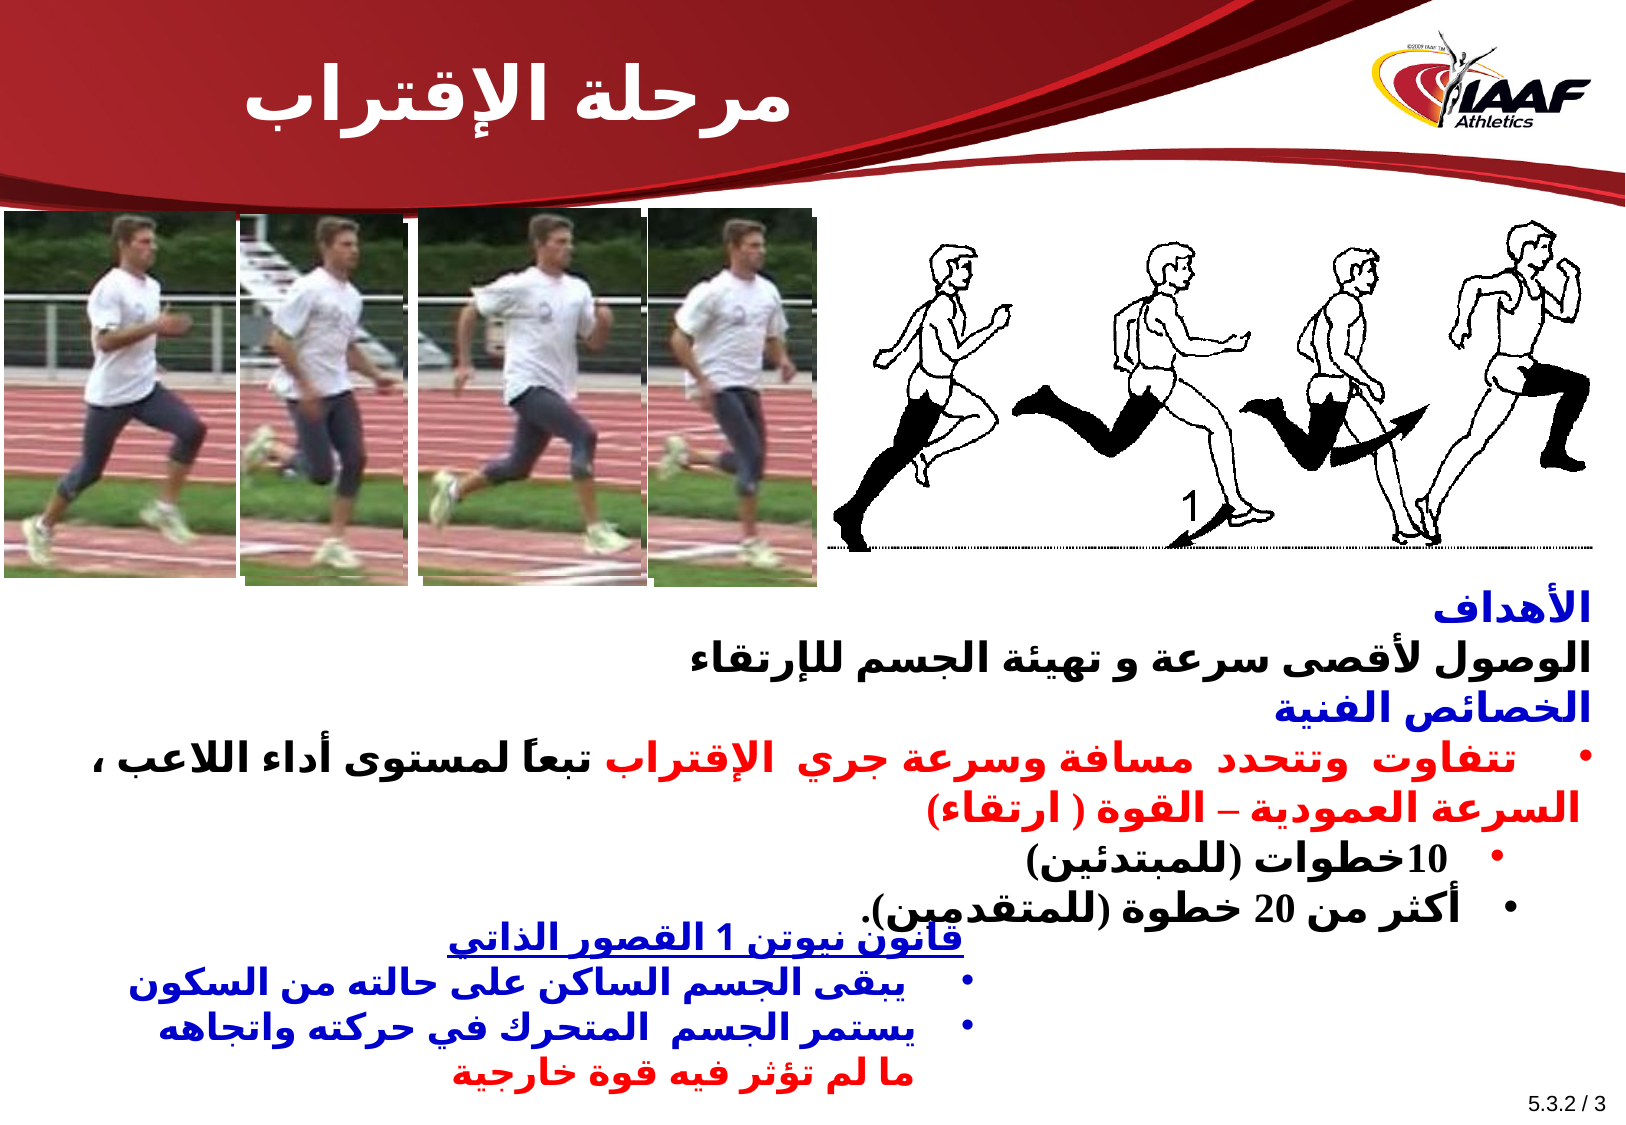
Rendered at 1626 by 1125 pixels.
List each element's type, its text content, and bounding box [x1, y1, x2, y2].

text_box الأهداف الوصول لأقصى سرعة و تهيئة الجسم للإرتقاء الخصائص الفنية تتفاوت وتتحدد مسافة وسرعة جري الإقتراب تبعاً لمستوى أداء اللاعب ، السرعة العمودية – القوة ( ارتقاء) 10خطوات (للمبتدئين) أكثر من 20 خطوة (للمتقدمين). [15, 573, 1608, 938]
text_box 5.3.2 / 3 [1509, 1082, 1625, 1124]
picture [0, 0, 1626, 1125]
text_box مرحلة الإقتراب [75, 45, 943, 126]
text_box قانون نيوتن 1 القصور الذاتي يبقى الجسم الساكن على حالته من السكون يستمر الجسم المتحرك في حركته واتجاهه ما لم تؤثر فيه قوة خارجية [15, 905, 989, 1100]
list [824, 207, 1593, 563]
